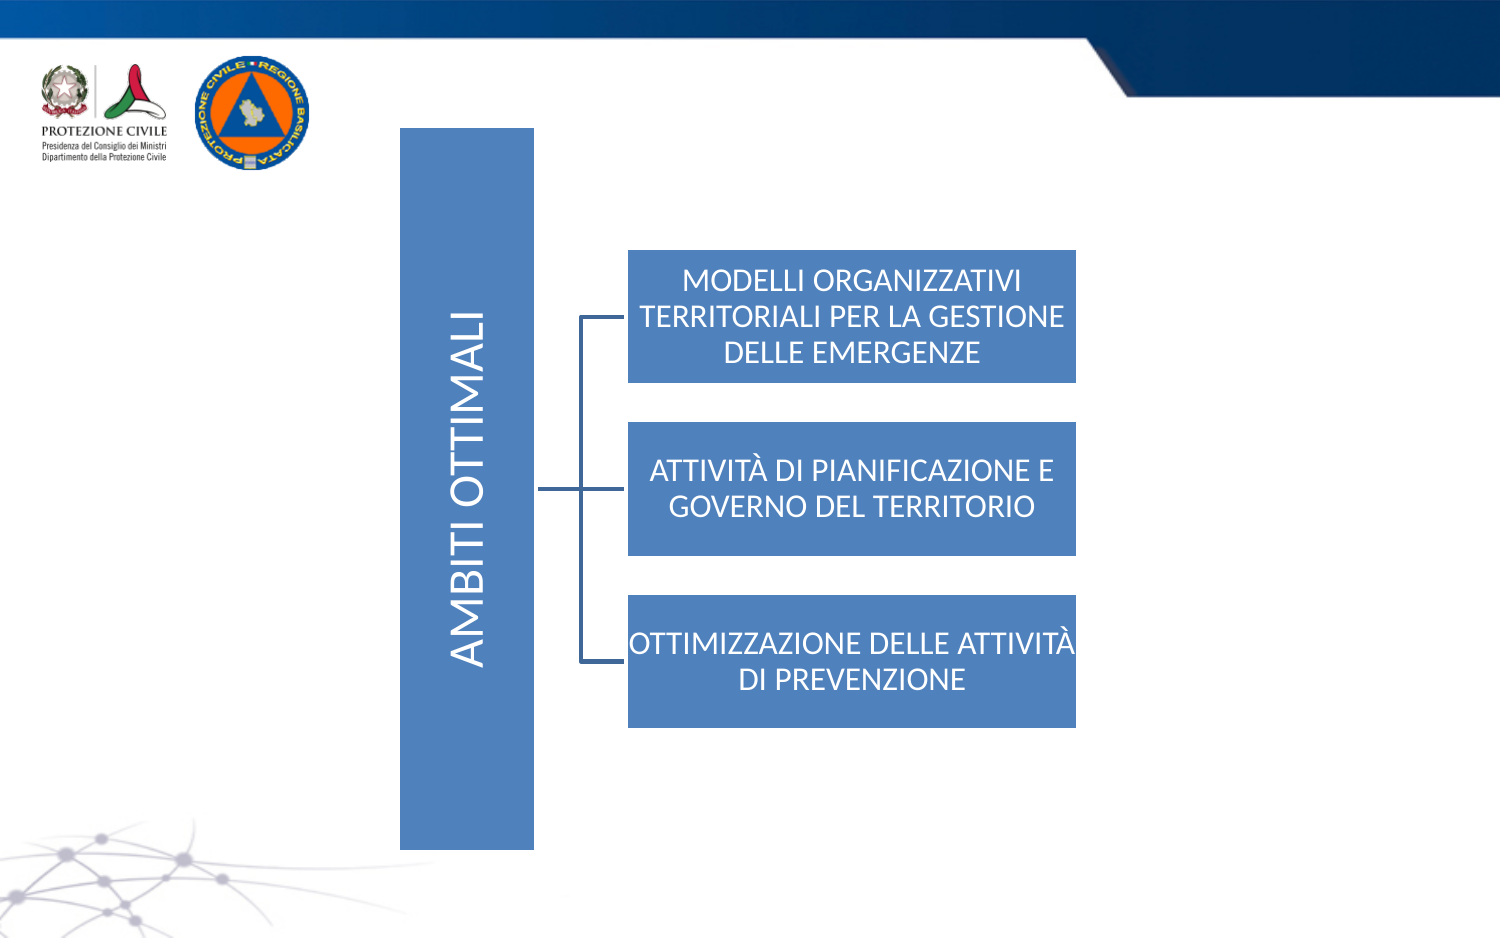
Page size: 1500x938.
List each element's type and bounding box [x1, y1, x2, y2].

picture [0, 0, 1500, 938]
text_box [170, 125, 1306, 853]
